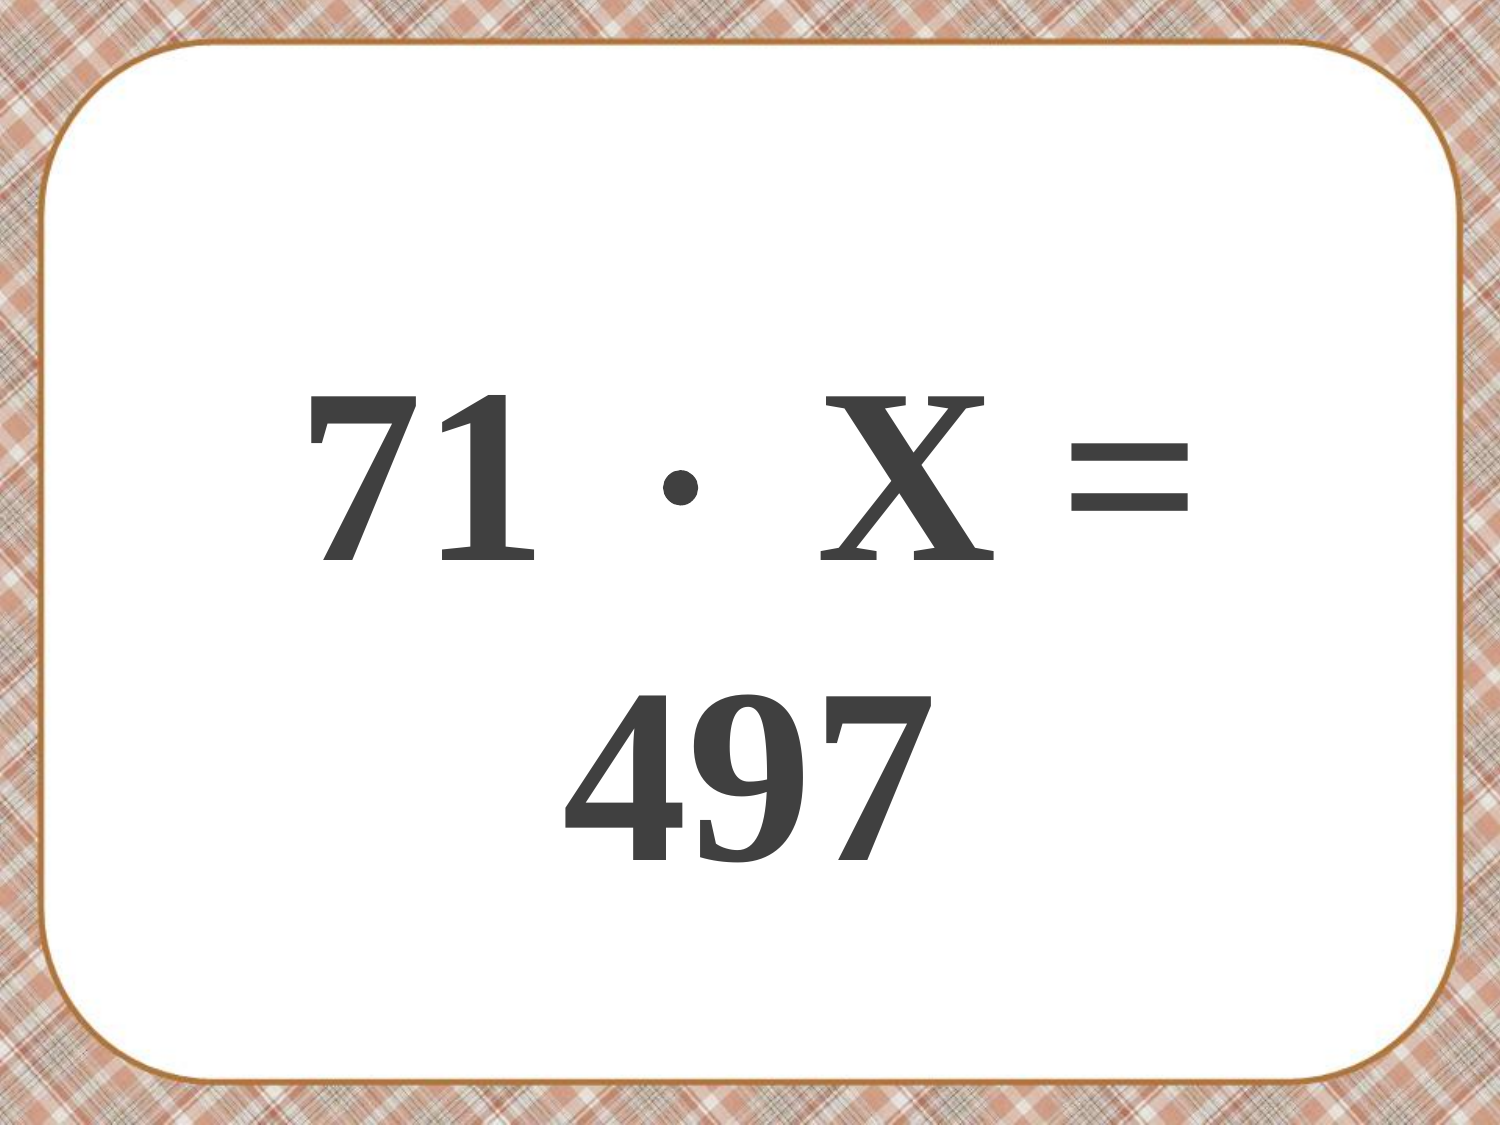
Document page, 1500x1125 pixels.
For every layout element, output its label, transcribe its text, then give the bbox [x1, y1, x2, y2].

picture [0, 0, 1500, 1125]
text_box 71  Х = 497 [76, 302, 1424, 1125]
